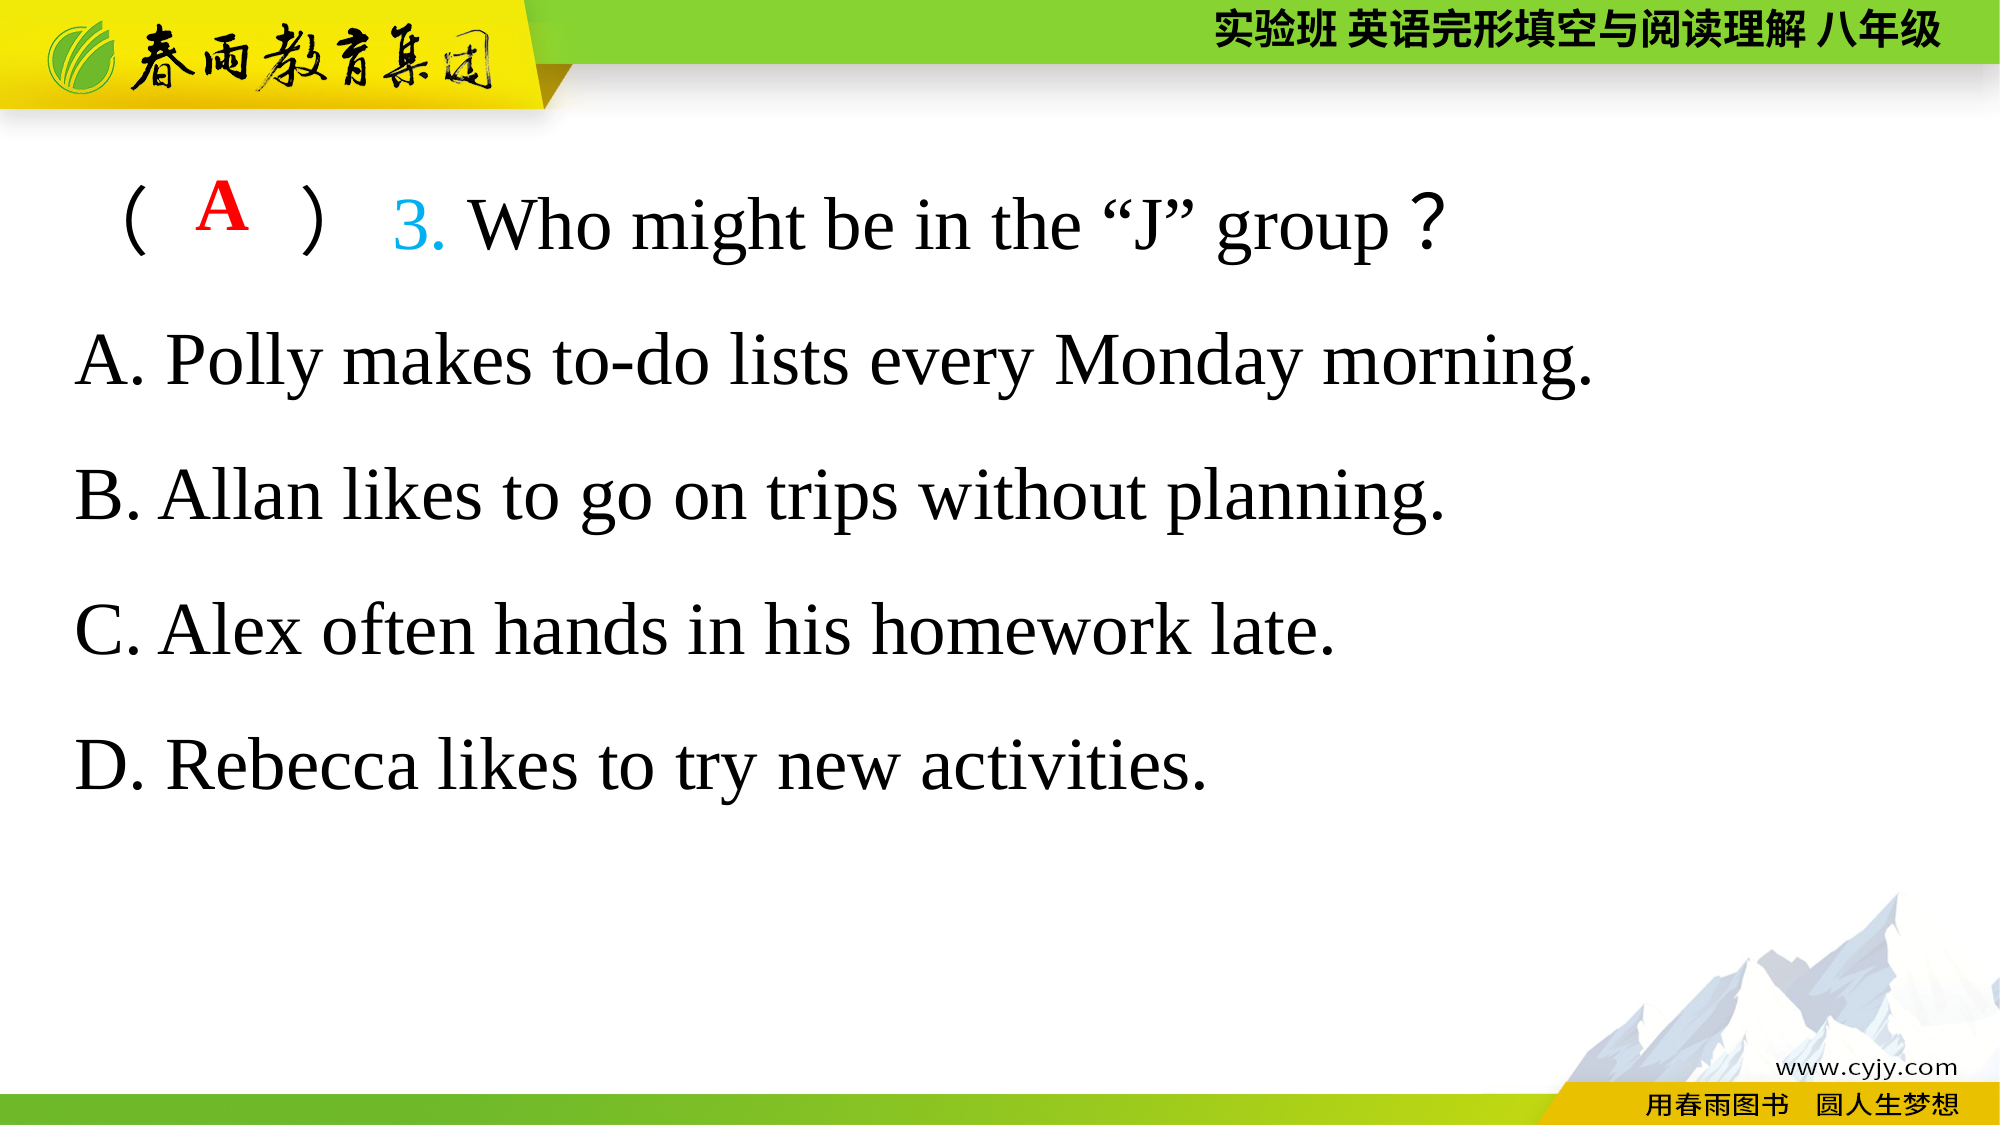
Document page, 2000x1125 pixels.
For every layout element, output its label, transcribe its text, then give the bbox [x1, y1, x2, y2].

list （ ）3. Who might be in the “J” group？ A. Polly makes to-do lists every Monday morning. B. Allan likes to go on trips without planning. C. Alex often hands in his homework late. D. Rebecca likes to try new activities. [59, 122, 1944, 820]
picture [0, 0, 2000, 1125]
text_box A [181, 147, 266, 253]
